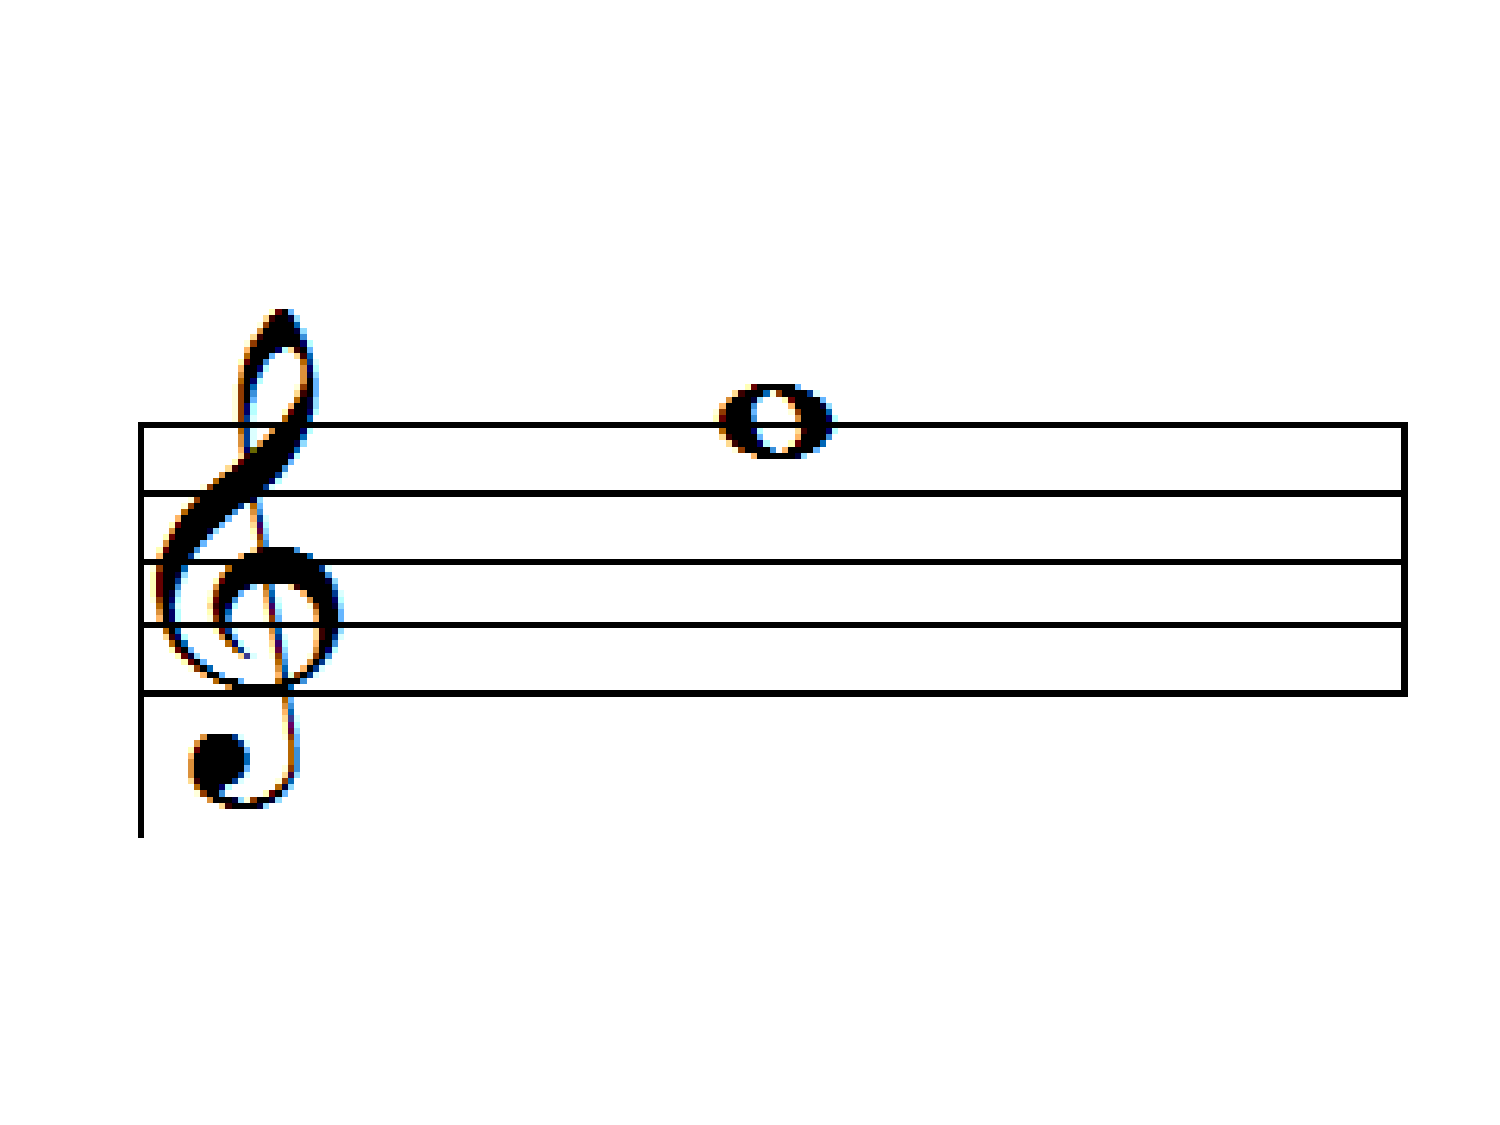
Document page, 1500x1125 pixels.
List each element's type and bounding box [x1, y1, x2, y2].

picture [99, 249, 1449, 838]
